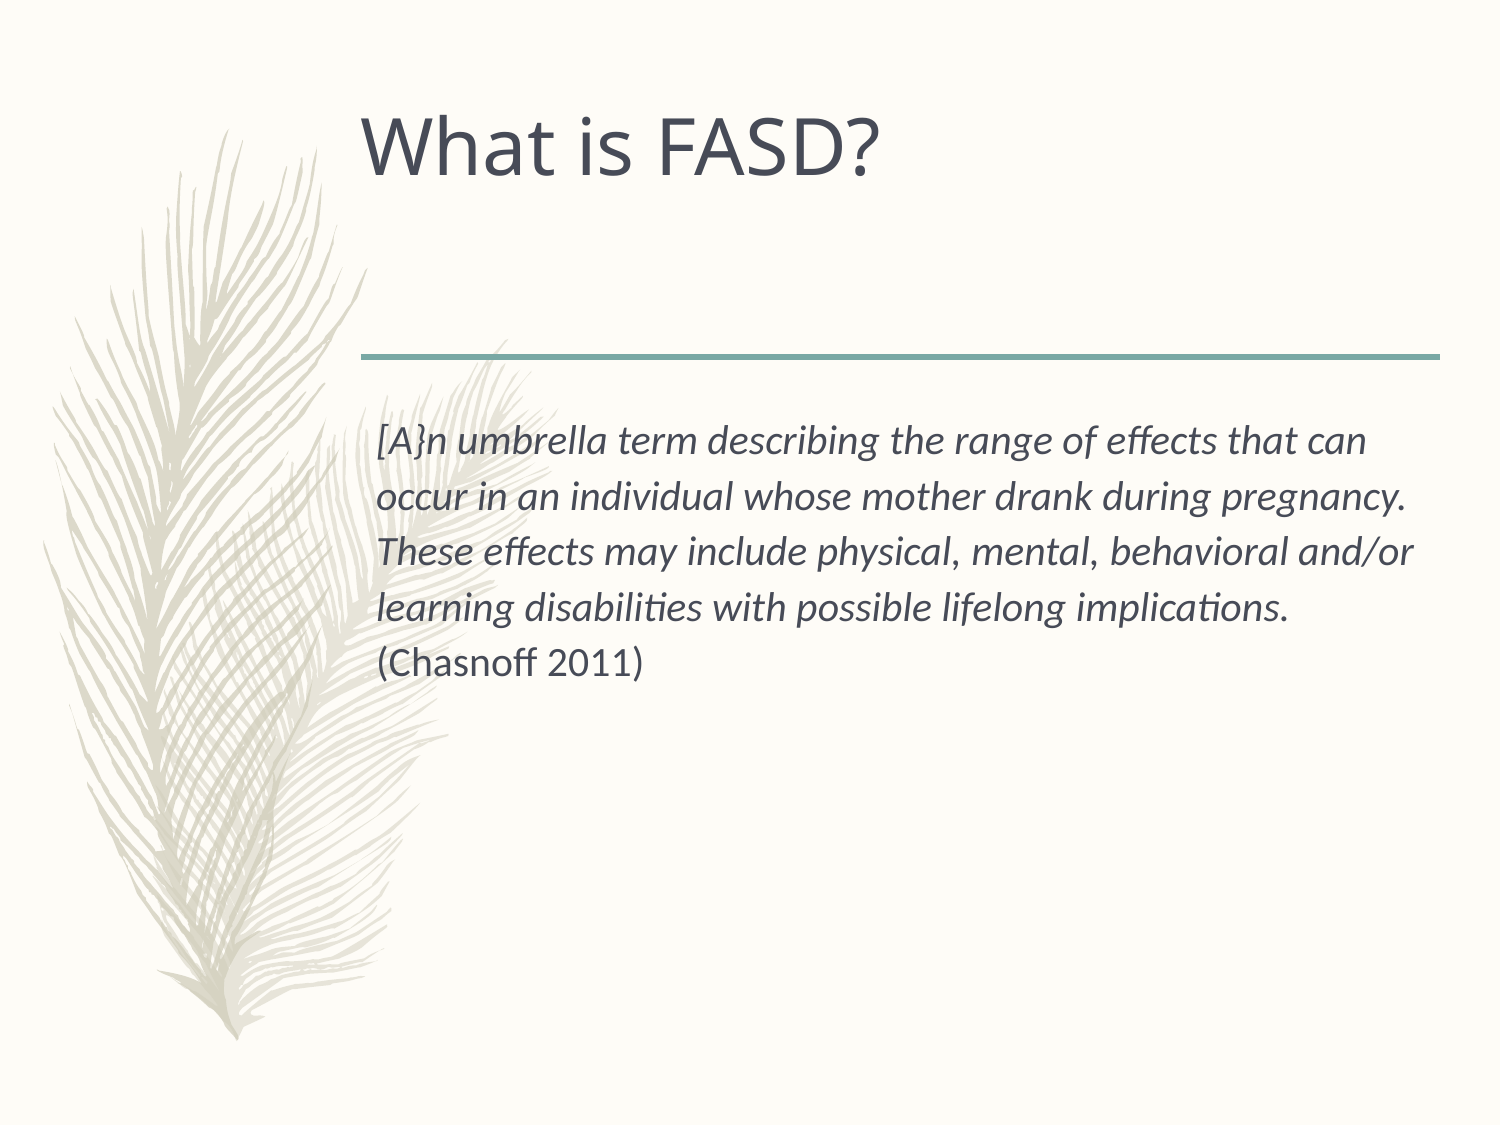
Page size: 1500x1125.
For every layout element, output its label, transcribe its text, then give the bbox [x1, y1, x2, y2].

list [A}n umbrella term describing the range of effects that can occur in an individual whose mother drank during pregnancy. These effects may include physical, mental, behavioral and/or learning disabilities with possible lifelong implications. (Chasnoff 2011) [360, 399, 1440, 999]
title What is FASD? [345, 93, 1440, 350]
